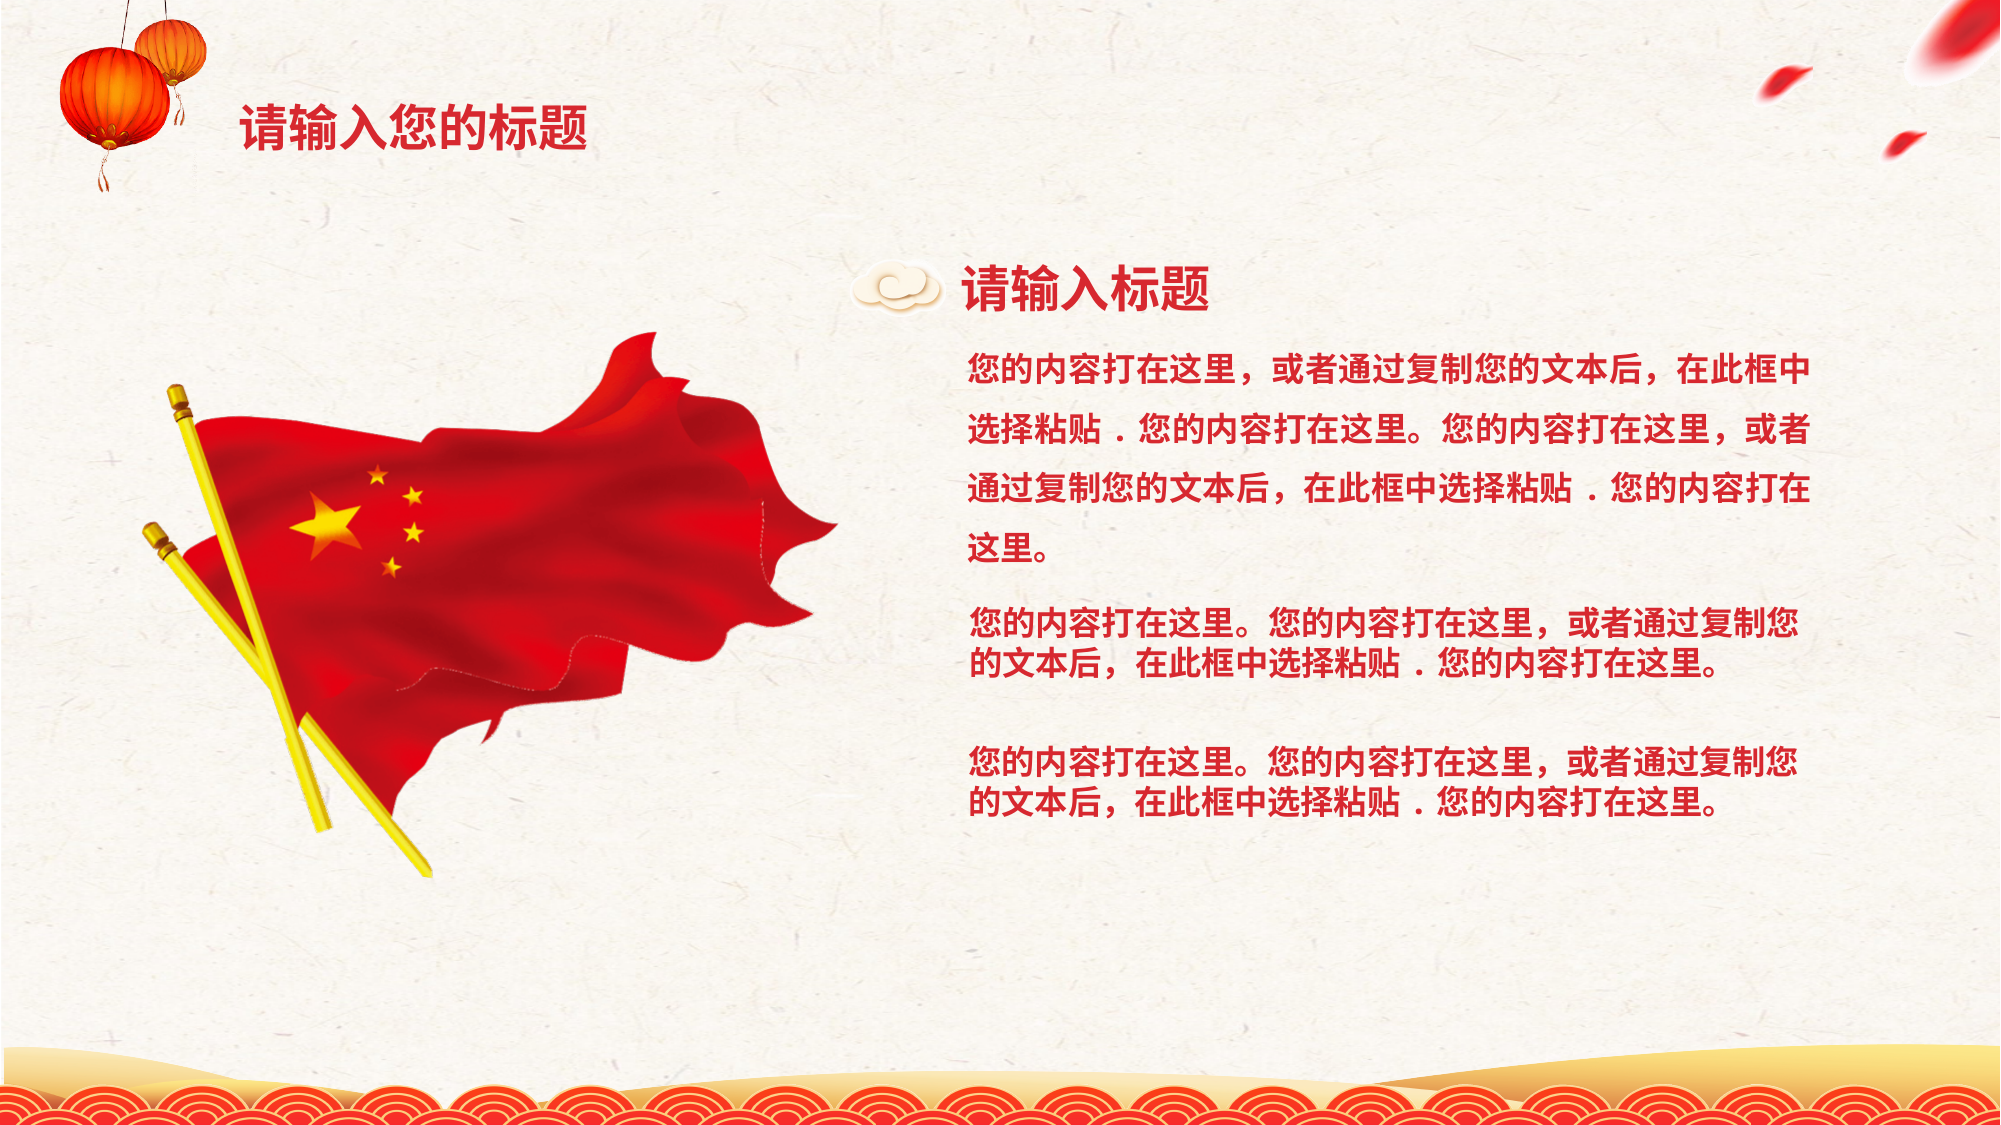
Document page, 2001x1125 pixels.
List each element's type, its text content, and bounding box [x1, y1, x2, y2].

picture [3, 0, 2000, 1044]
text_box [0, 1044, 2000, 1125]
text_box 您的内容打在这里。您的内容打在这里，或者通过复制您的文本后，在此框中选择粘贴.您的内容打在这里。 [953, 734, 1826, 829]
text_box 请输入您的标题 [241, 88, 624, 164]
text_box 您的内容打在这里。您的内容打在这里，或者通过复制您的文本后，在此框中选择粘贴.您的内容打在这里。 [954, 594, 1827, 690]
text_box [850, 250, 1813, 566]
